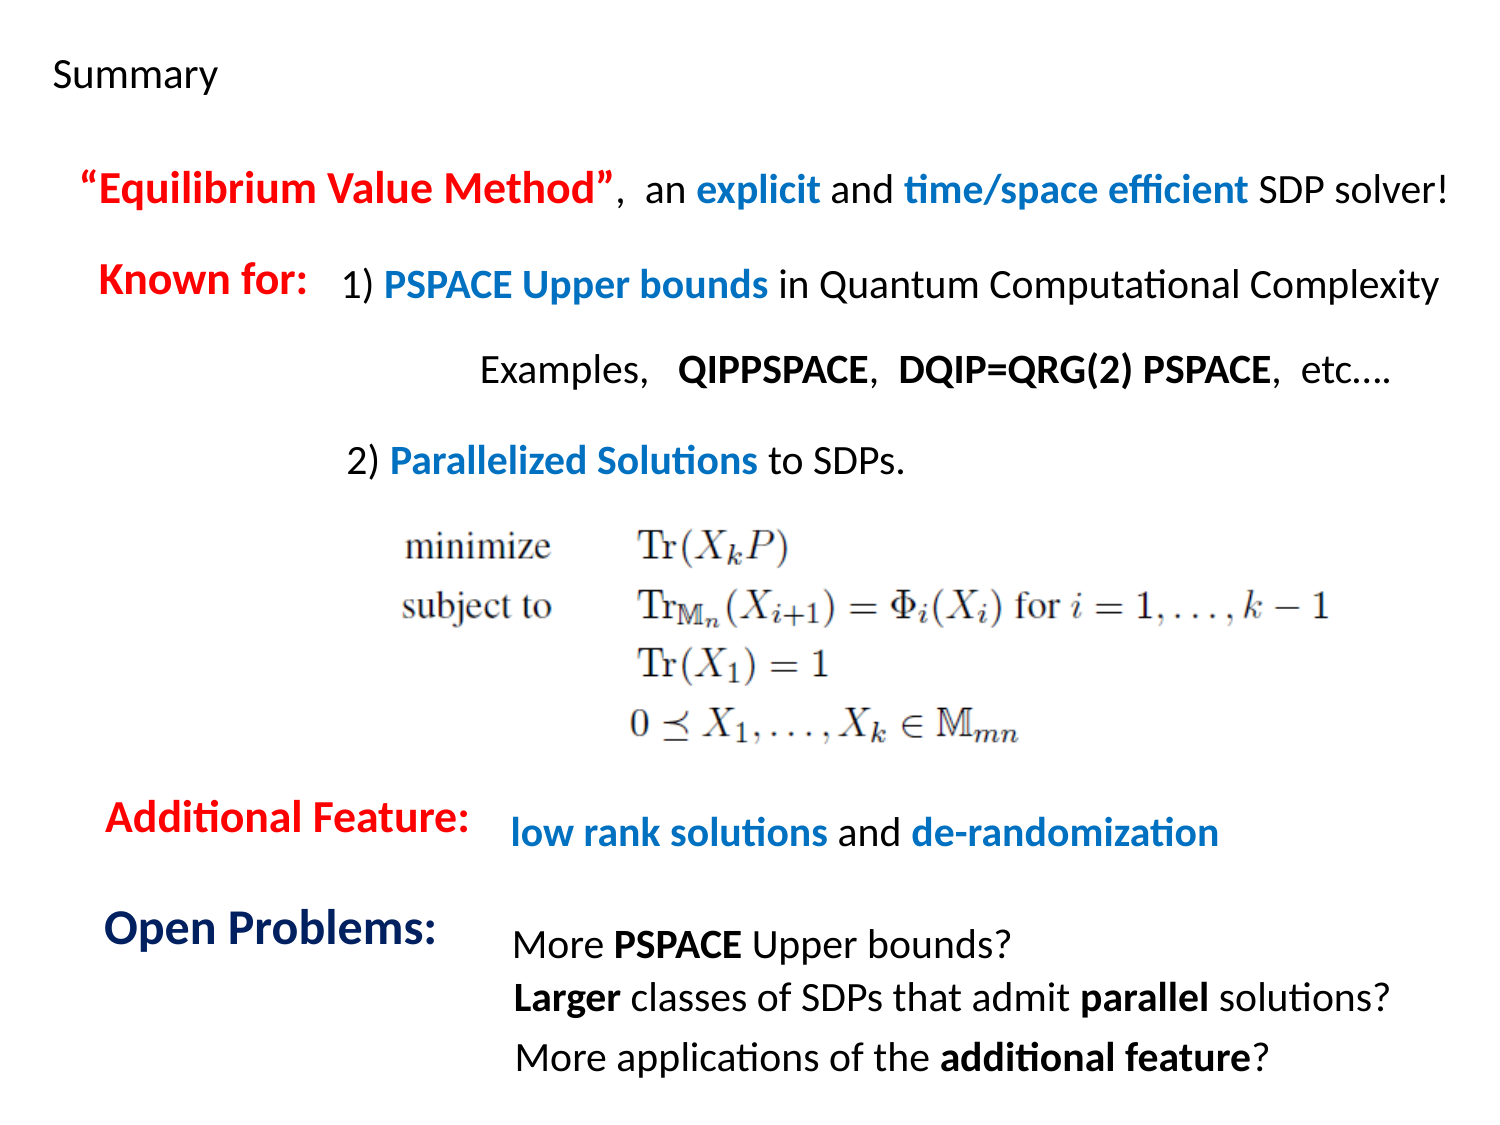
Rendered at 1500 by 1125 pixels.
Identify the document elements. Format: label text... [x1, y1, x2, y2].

text_box More applications of the additional feature? [499, 1021, 1286, 1087]
text_box low rank solutions and de-randomization [495, 796, 1235, 862]
text_box Additional Feature: [90, 779, 485, 849]
text_box Open Problems: [89, 887, 453, 963]
text_box More PSPACE Upper bounds? [497, 909, 1038, 962]
title Summary [37, 37, 1388, 105]
picture [388, 499, 1376, 774]
text_box 1) PSPACE Upper bounds in Quantum Computational Complexity [325, 249, 1465, 315]
text_box 2) Parallelized Solutions to SDPs. [331, 425, 931, 490]
text_box Known for: [84, 241, 324, 312]
text_box Larger classes of SDPs that admit parallel solutions? [489, 962, 1407, 1028]
text_box “Equilibrium Value Method”, an explicit and time/space efficient SDP solver! [64, 149, 1465, 220]
